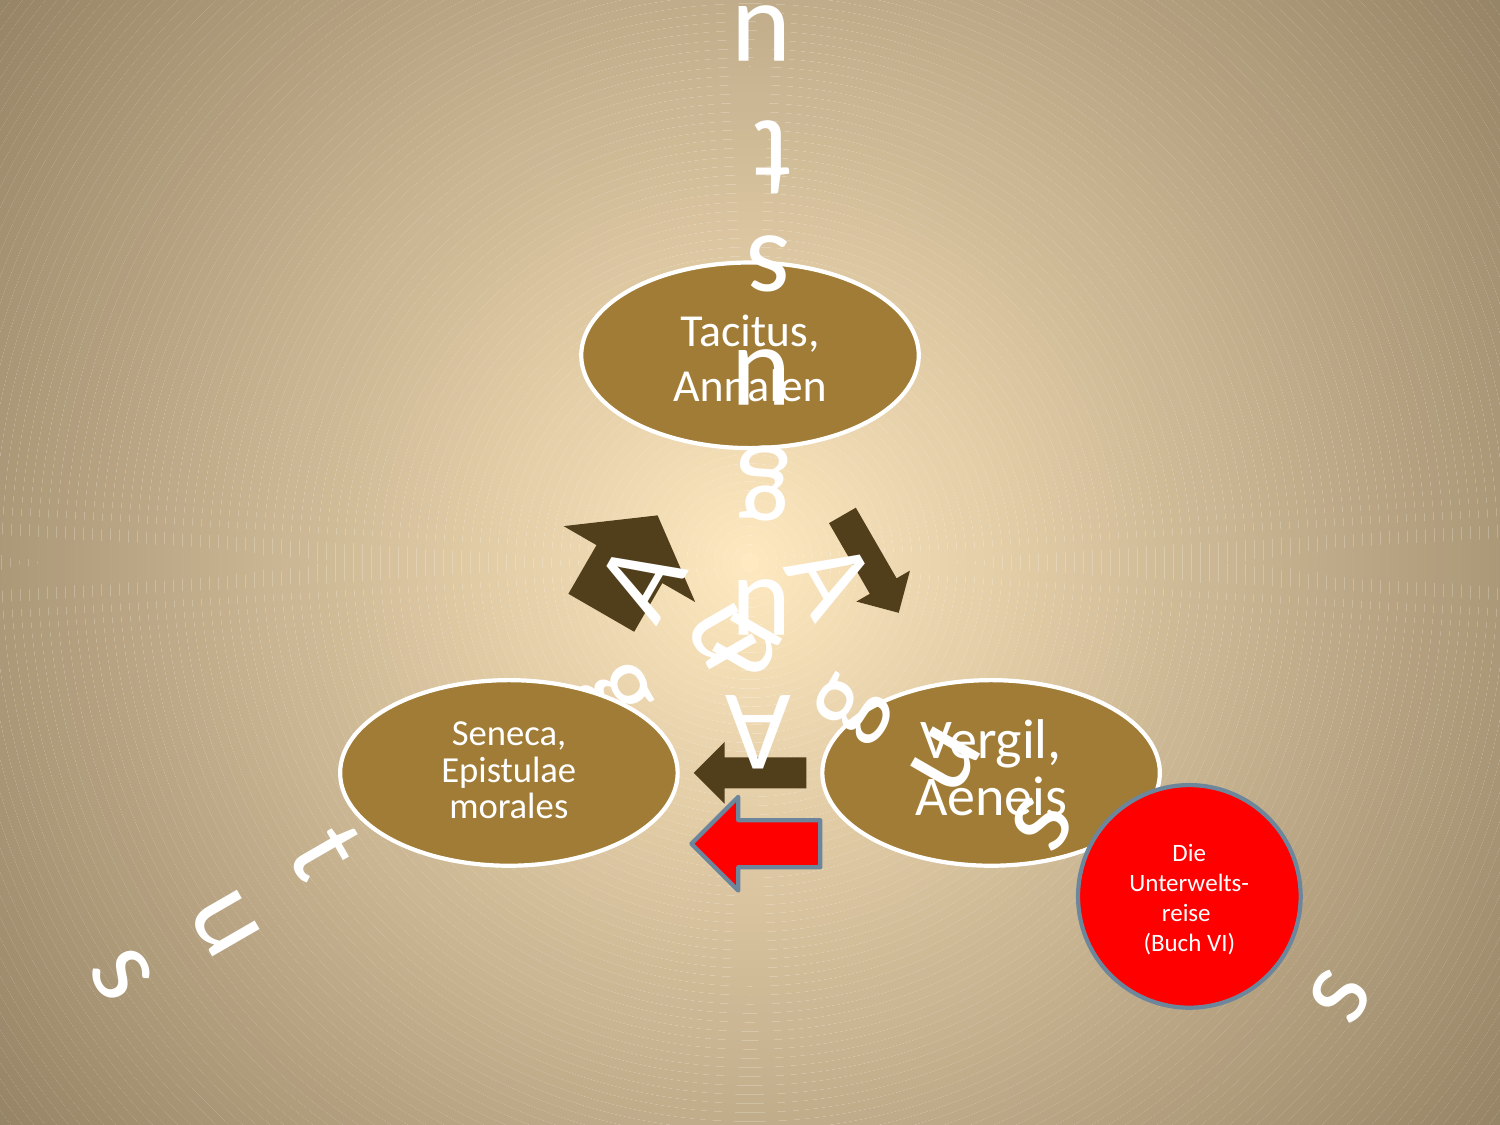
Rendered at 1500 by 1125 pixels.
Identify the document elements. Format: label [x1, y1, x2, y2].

list [74, 262, 1426, 1006]
